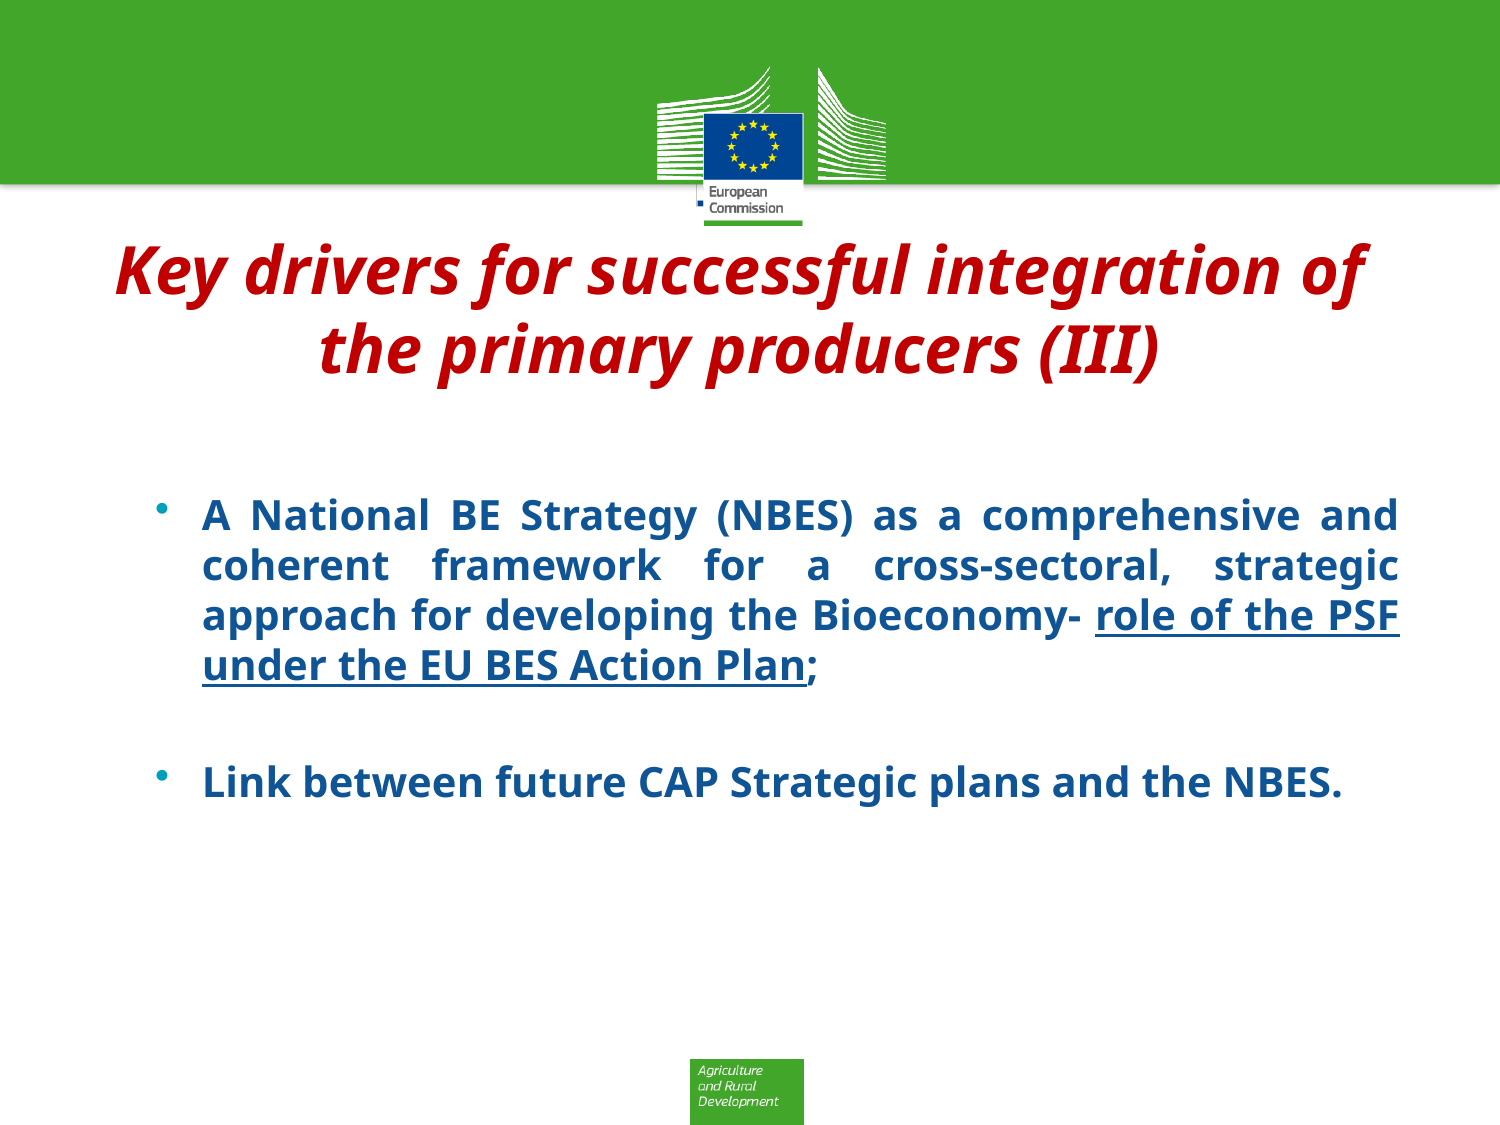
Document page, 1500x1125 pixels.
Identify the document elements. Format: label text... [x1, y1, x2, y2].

picture [620, 66, 886, 219]
picture [690, 1059, 804, 1125]
list Key drivers for successful integration of the primary producers (III) A National BE Strategy (NBES) as a comprehensive and coherent framework for a cross-sectoral, strategic approach for developing the Bioeconomy- role of the PSF under the EU BES Action Plan; Link between future CAP Strategic plans and the NBES. [64, 219, 1415, 1047]
